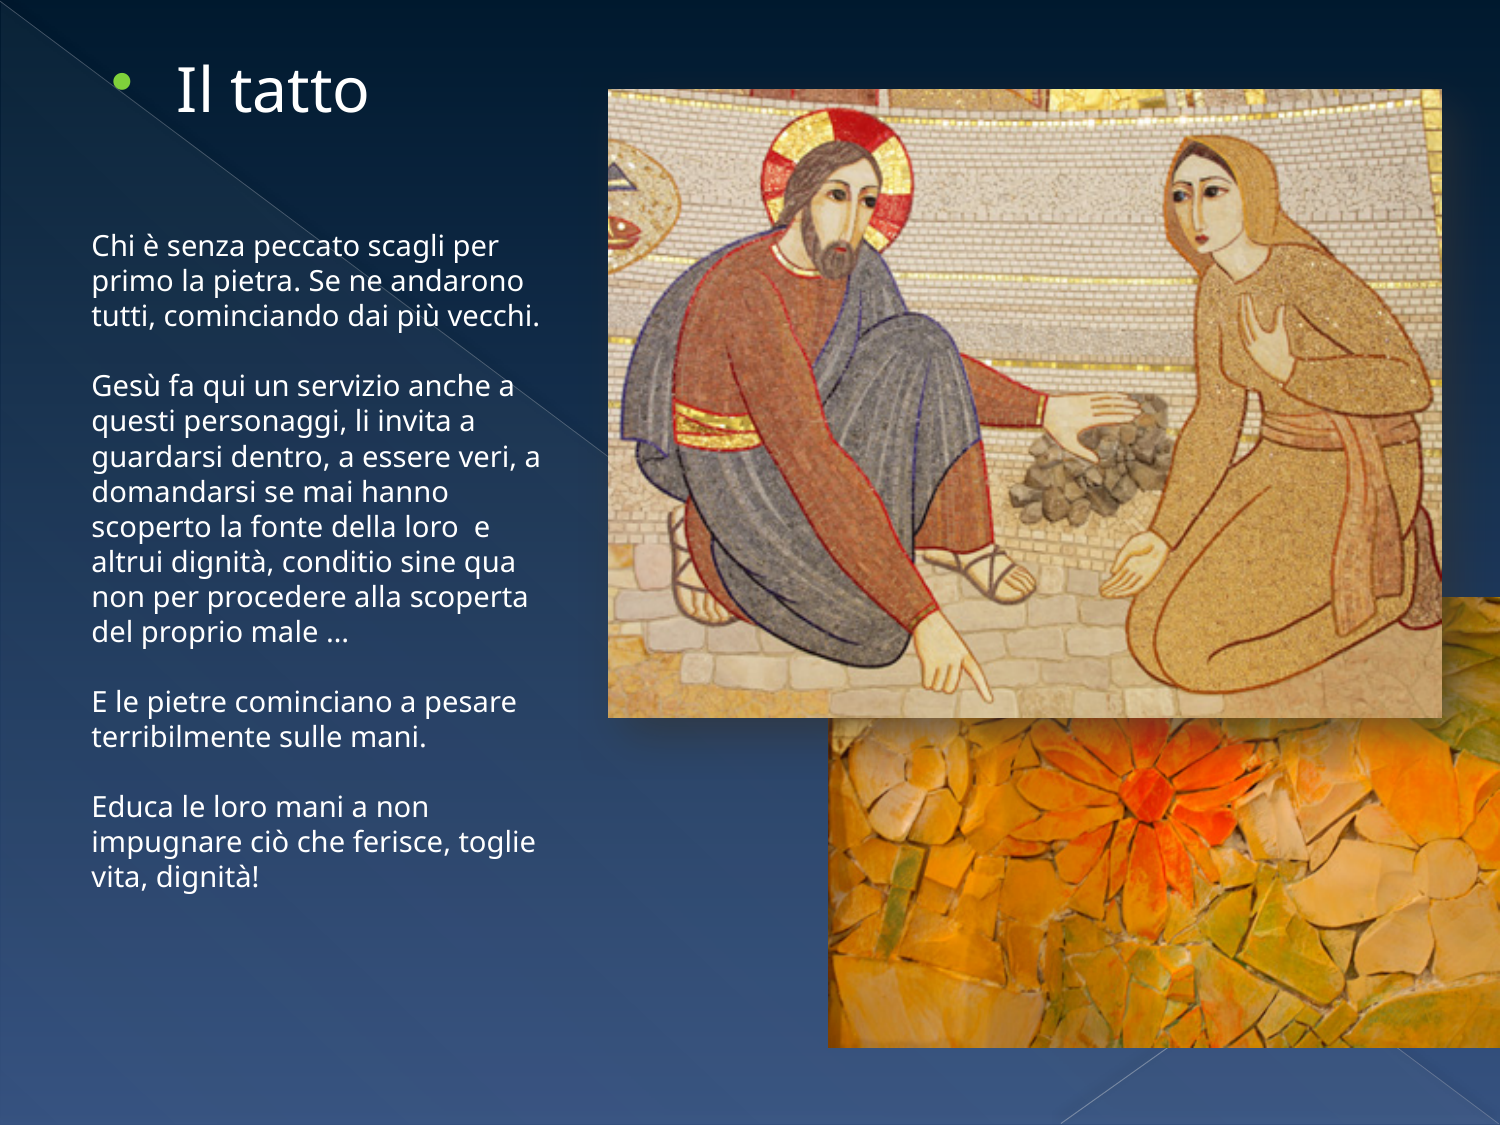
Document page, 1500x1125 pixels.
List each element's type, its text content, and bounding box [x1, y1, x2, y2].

list Il tatto [88, 42, 927, 1003]
picture [608, 89, 1500, 1049]
list Chi è senza peccato scagli per primo la pietra. Se ne andarono tutti, cominciando dai più vecchi. Gesù fa qui un servizio anche a questi personaggi, li invita a guardarsi dentro, a essere veri, a domandarsi se mai hanno scoperto la fonte della loro e altrui dignità, conditio sine qua non per procedere alla scoperta del proprio male … E le pietre cominciano a pesare terribilmente sulle mani. Educa le loro mani a non impugnare ciò che ferisce, toglie vita, dignità! [76, 219, 571, 1125]
